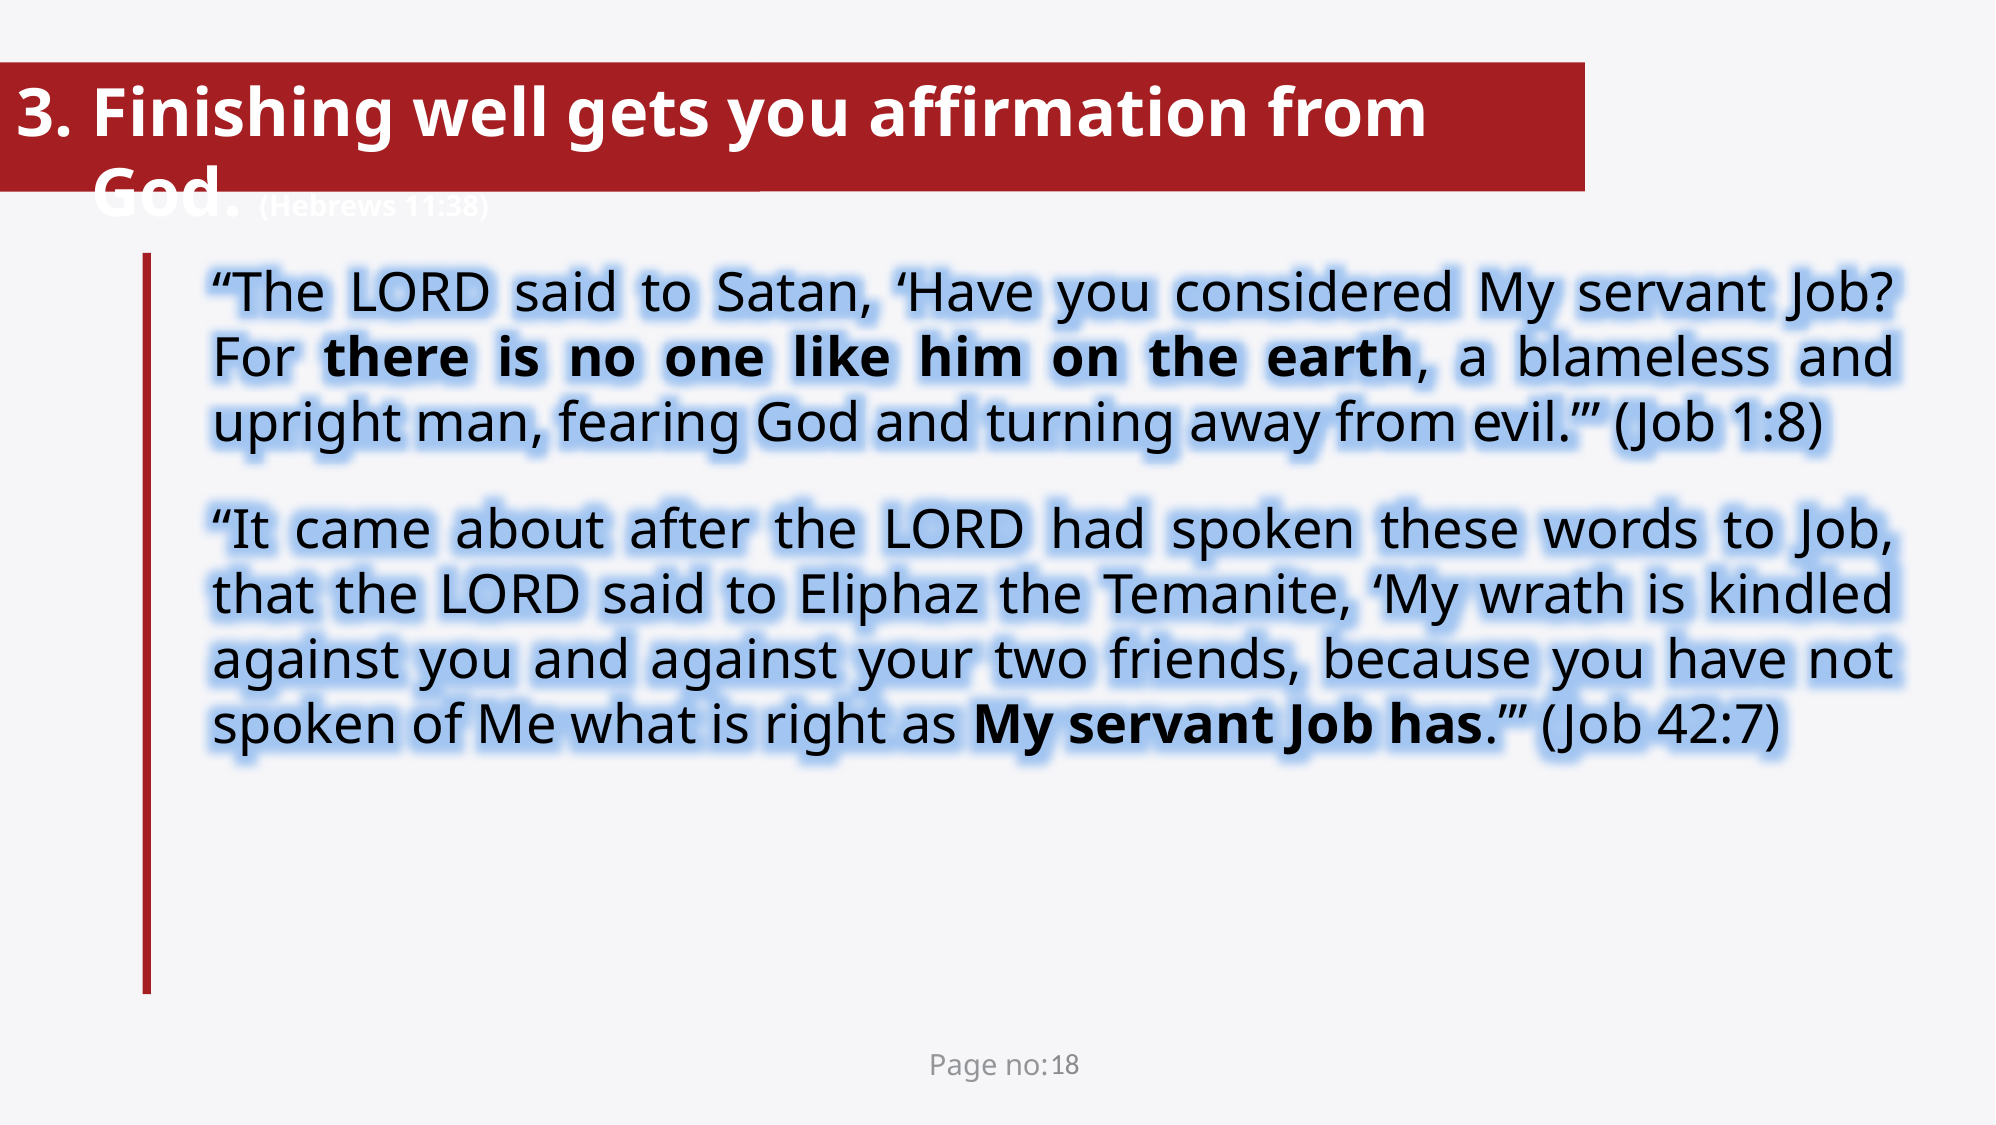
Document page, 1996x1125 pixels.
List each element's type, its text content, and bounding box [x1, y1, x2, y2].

text_box “It came about after the Lord had spoken these words to Job, that the Lord said to Eliphaz the Temanite, ‘My wrath is kindled against you and against your two friends, because you have not spoken of Me what is right as My servant Job has.’” (Job 42:7) [198, 487, 1911, 762]
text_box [1, 62, 1586, 194]
text_box “The Lord said to Satan, ‘Have you considered My servant Job? For there is no one like him on the earth, a blameless and upright man, fearing God and turning away from evil.’” (Job 1:8) [198, 249, 1911, 460]
